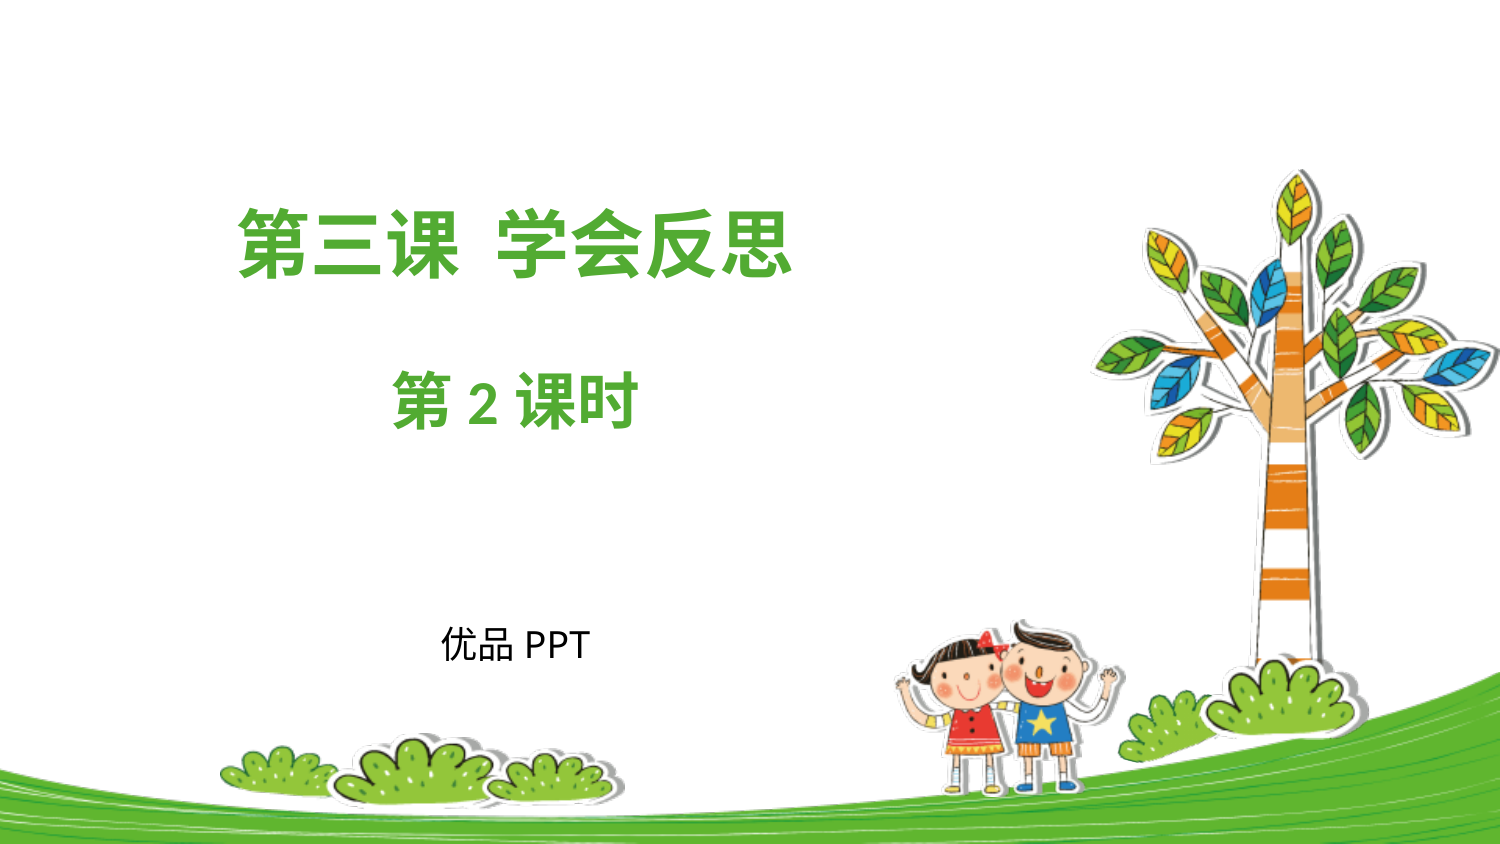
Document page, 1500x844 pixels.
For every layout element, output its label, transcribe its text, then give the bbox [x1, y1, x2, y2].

text_box 优品PPT [368, 608, 662, 672]
picture [0, 169, 1500, 844]
text_box 第三课 学会反思 第2课时 [162, 191, 868, 443]
